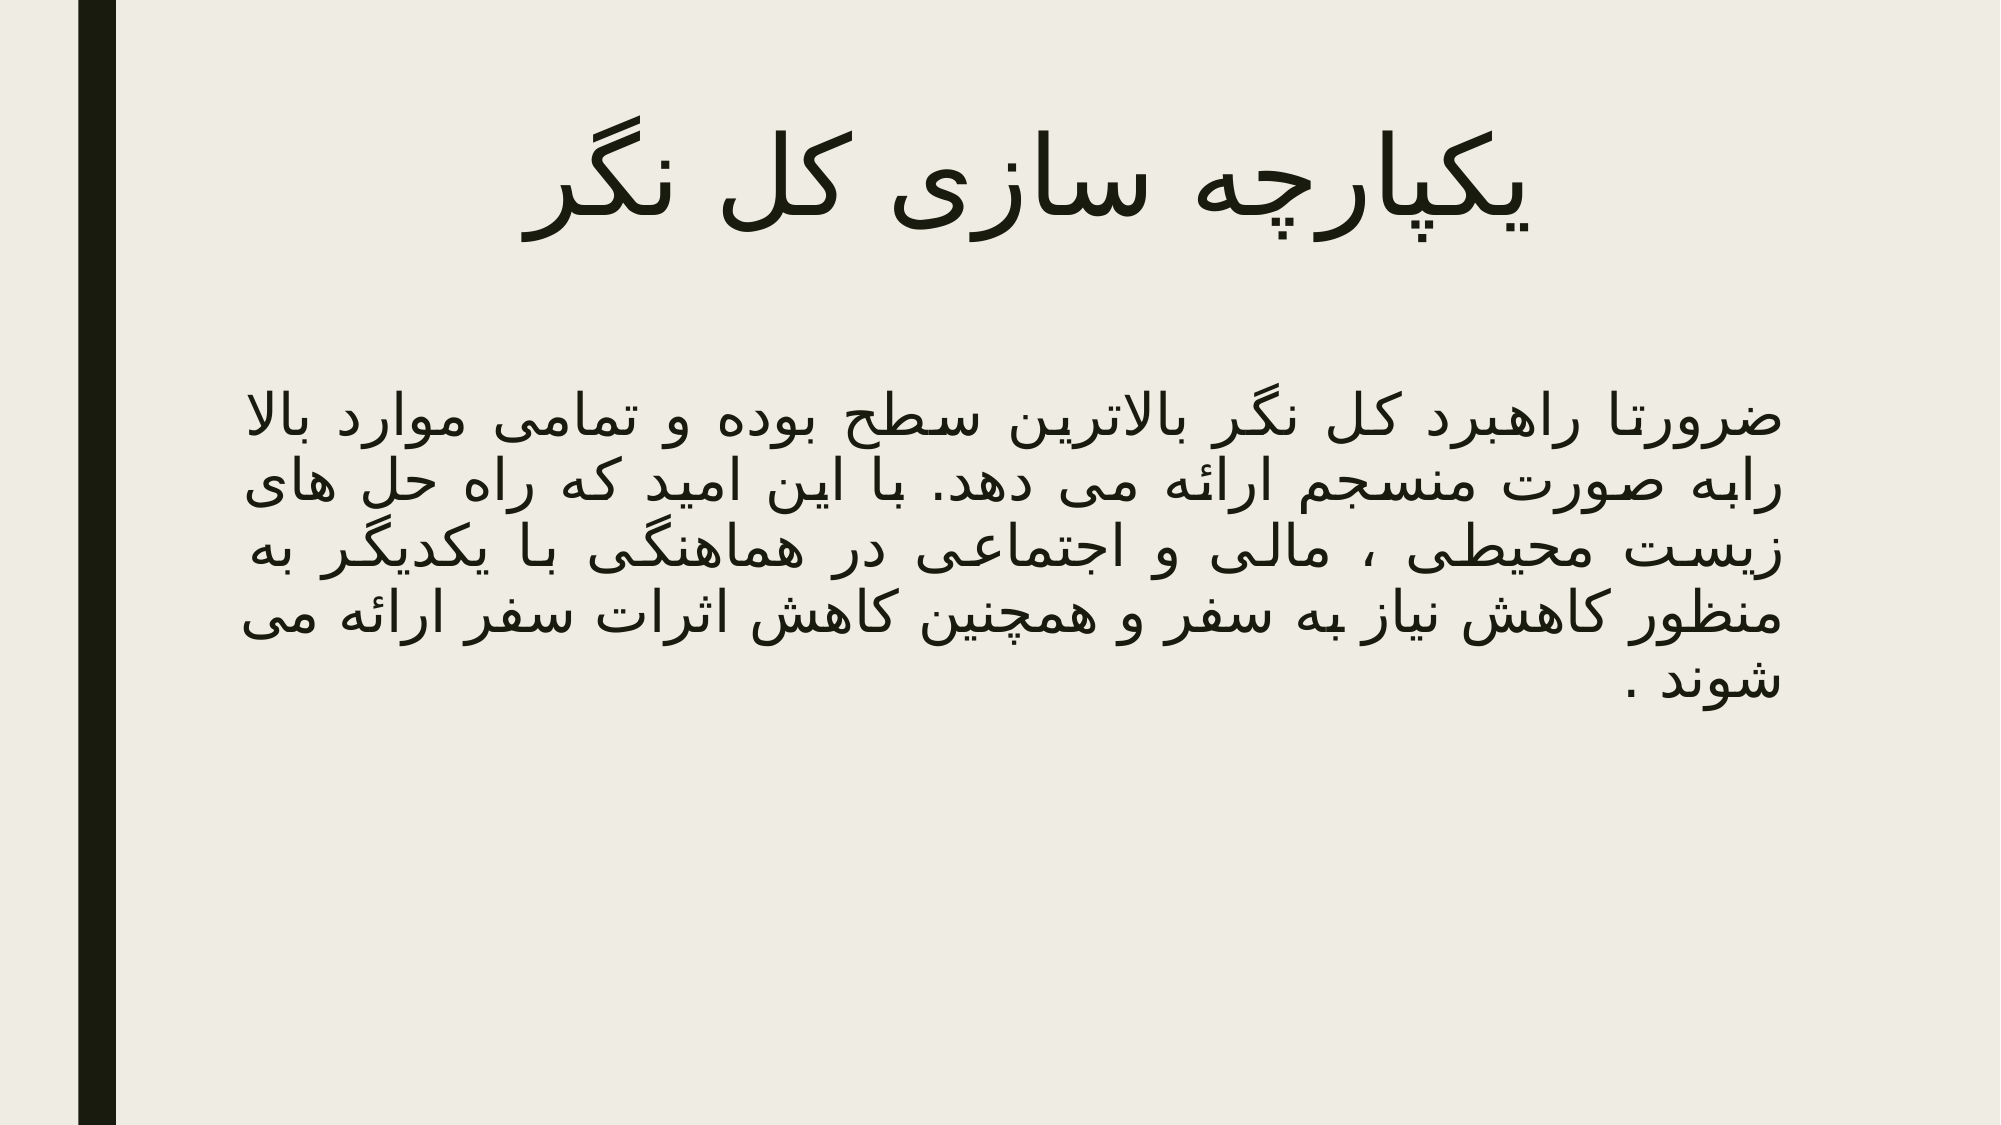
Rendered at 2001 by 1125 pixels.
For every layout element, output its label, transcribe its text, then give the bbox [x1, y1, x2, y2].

list ضرورتا راهبرد کل نگر بالاترین سطح بوده و تمامی موارد بالا رابه صورت منسجم ارائه می دهد. با این امید که راه حل های زیست محیطی ، مالی و اجتماعی در هماهنگی با یکدیگر به منظور کاهش نیاز به سفر و همچنین کاهش اثرات سفر ارائه می شوند . [225, 375, 1800, 963]
title یکپارچه سازی کل نگر [225, 112, 1800, 357]
